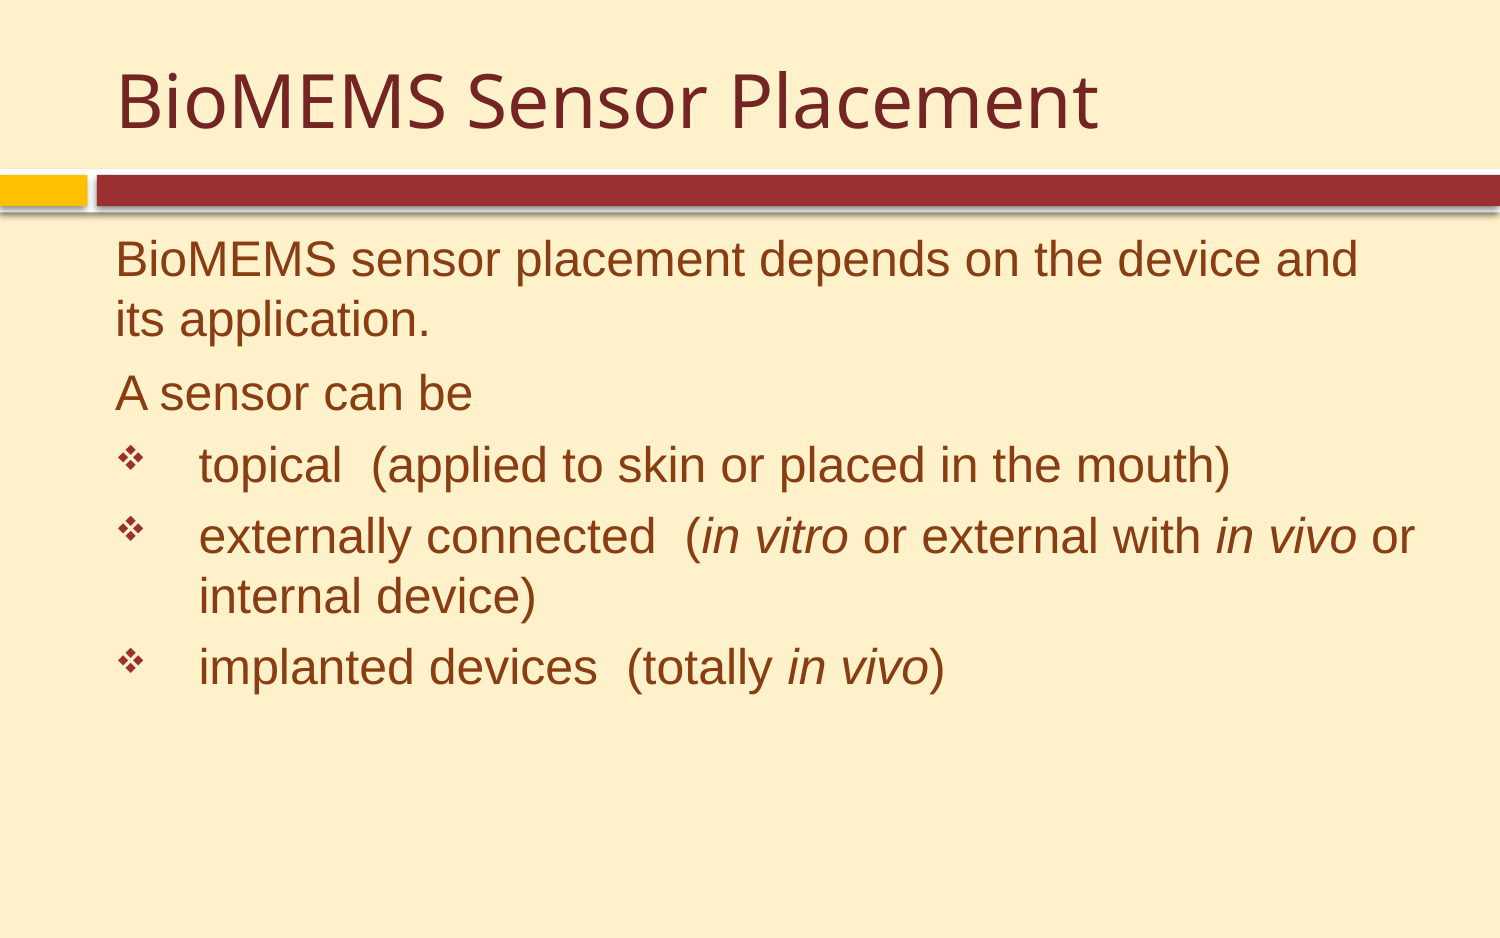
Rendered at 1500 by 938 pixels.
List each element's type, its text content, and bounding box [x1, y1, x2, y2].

list BioMEMS sensor placement depends on the device and its application. A sensor can be topical (applied to skin or placed in the mouth) externally connected (in vitro or external with in vivo or internal device) implanted devices (totally in vivo) [100, 218, 1438, 834]
title BioMEMS Sensor Placement [100, 31, 1438, 167]
